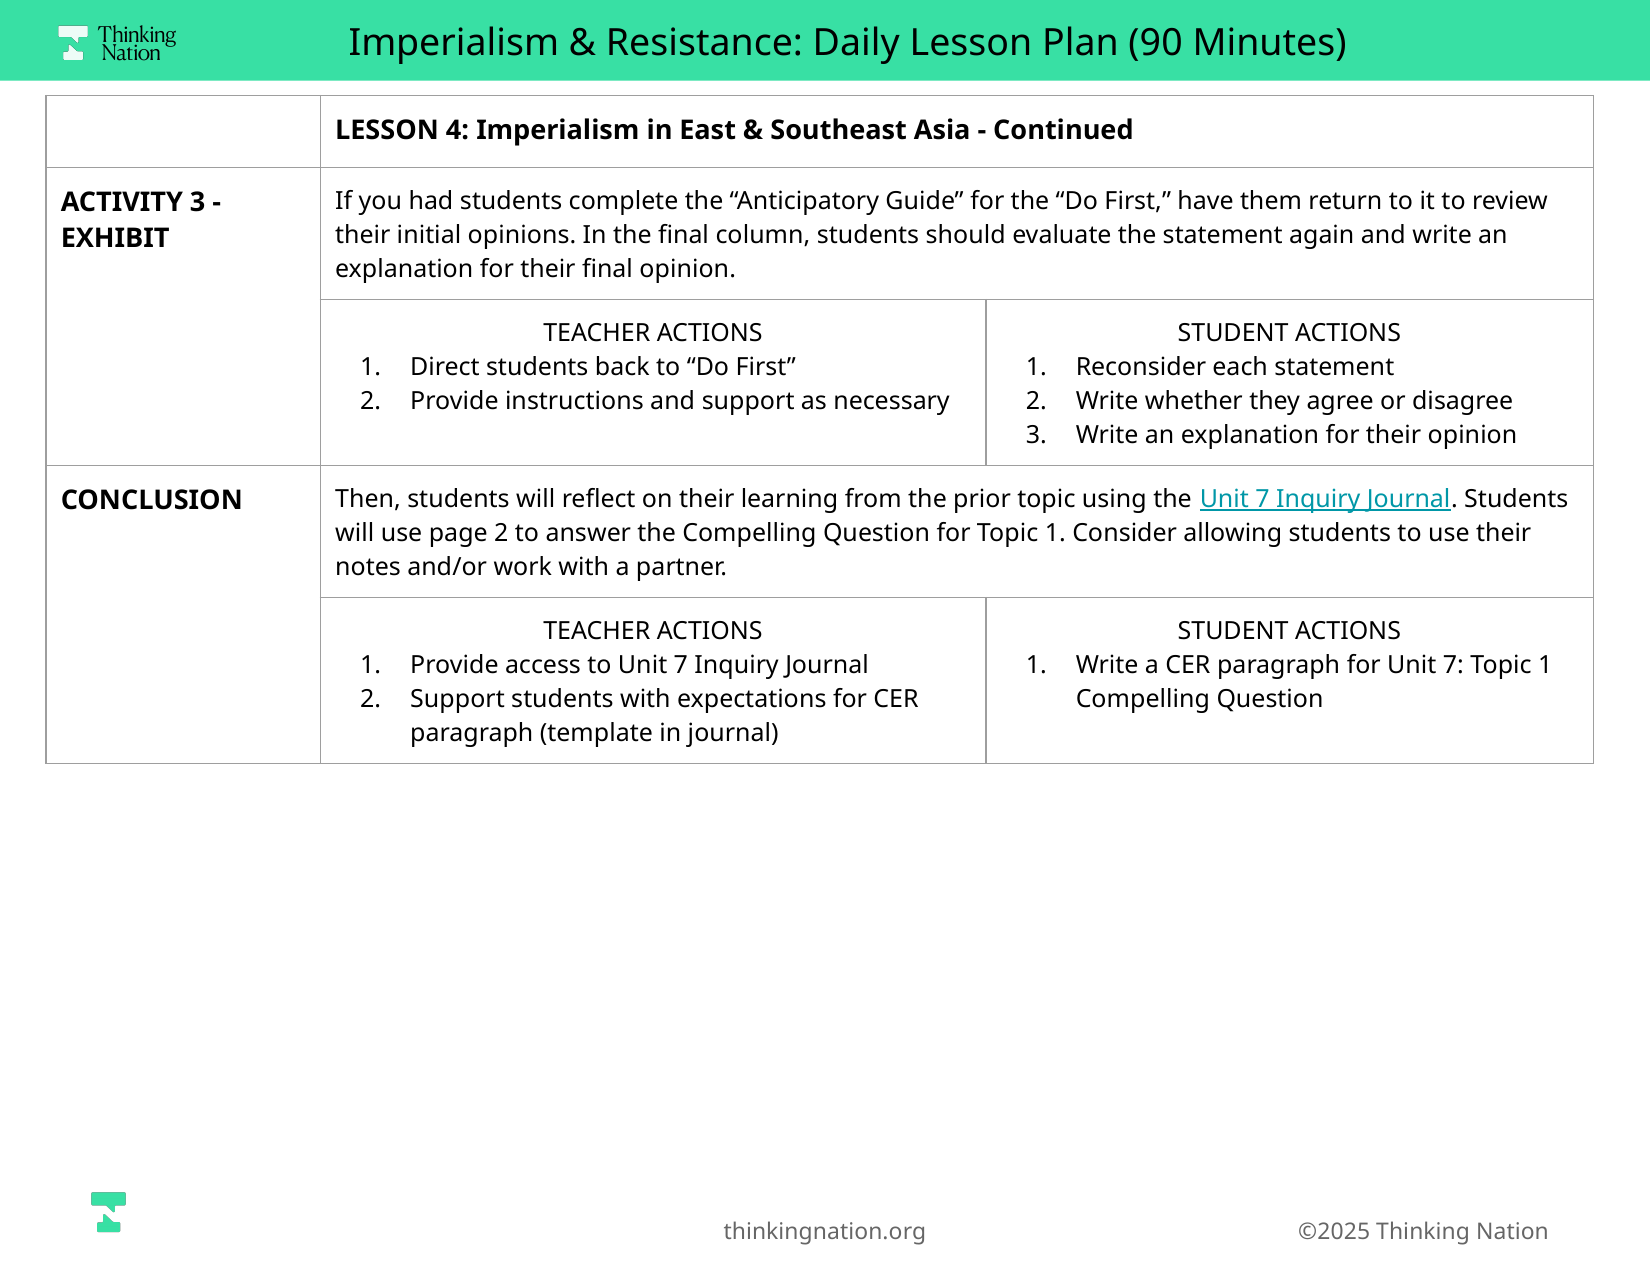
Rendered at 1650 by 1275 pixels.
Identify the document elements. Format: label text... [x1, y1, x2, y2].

table_header [47, 96, 320, 167]
text_box ©2025 Thinking Nation [1174, 1200, 1566, 1240]
table_cell TEACHER ACTIONS Provide access to Unit 7 Inquiry Journal Support students with expectations for CER paragraph (template in journal) [321, 598, 985, 763]
table_header LESSON 4: Imperialism in East & Southeast Asia - Continued [321, 96, 1593, 167]
table_cell CONCLUSION [47, 466, 320, 763]
picture [45, 14, 180, 85]
table_cell ACTIVITY 3 - EXHIBIT [47, 168, 320, 465]
text_box Imperialism & Resistance: Daily Lesson Plan (90 Minutes) [0, 0, 1650, 81]
table_cell If you had students complete the “Anticipatory Guide” for the “Do First,” have them return to it to review their initial opinions. In the final column, students should evaluate the statement again and write an explanation for their final opinion. [321, 168, 1593, 299]
table_cell STUDENT ACTIONS Write a CER paragraph for Unit 7: Topic 1 Compelling Question [987, 598, 1593, 763]
text_box thinkingnation.org [629, 1200, 1021, 1240]
table_cell STUDENT ACTIONS Reconsider each statement Write whether they agree or disagree Write an explanation for their opinion [987, 300, 1593, 465]
table_cell Then, students will reflect on their learning from the prior topic using the Unit 7 Inquiry Journal. Students will use page 2 to answer the Compelling Question for Topic 1. Consider allowing students to use their notes and/or work with a partner. [321, 466, 1593, 597]
picture [80, 1184, 136, 1240]
table_cell TEACHER ACTIONS Direct students back to “Do First” Provide instructions and support as necessary [321, 300, 985, 465]
